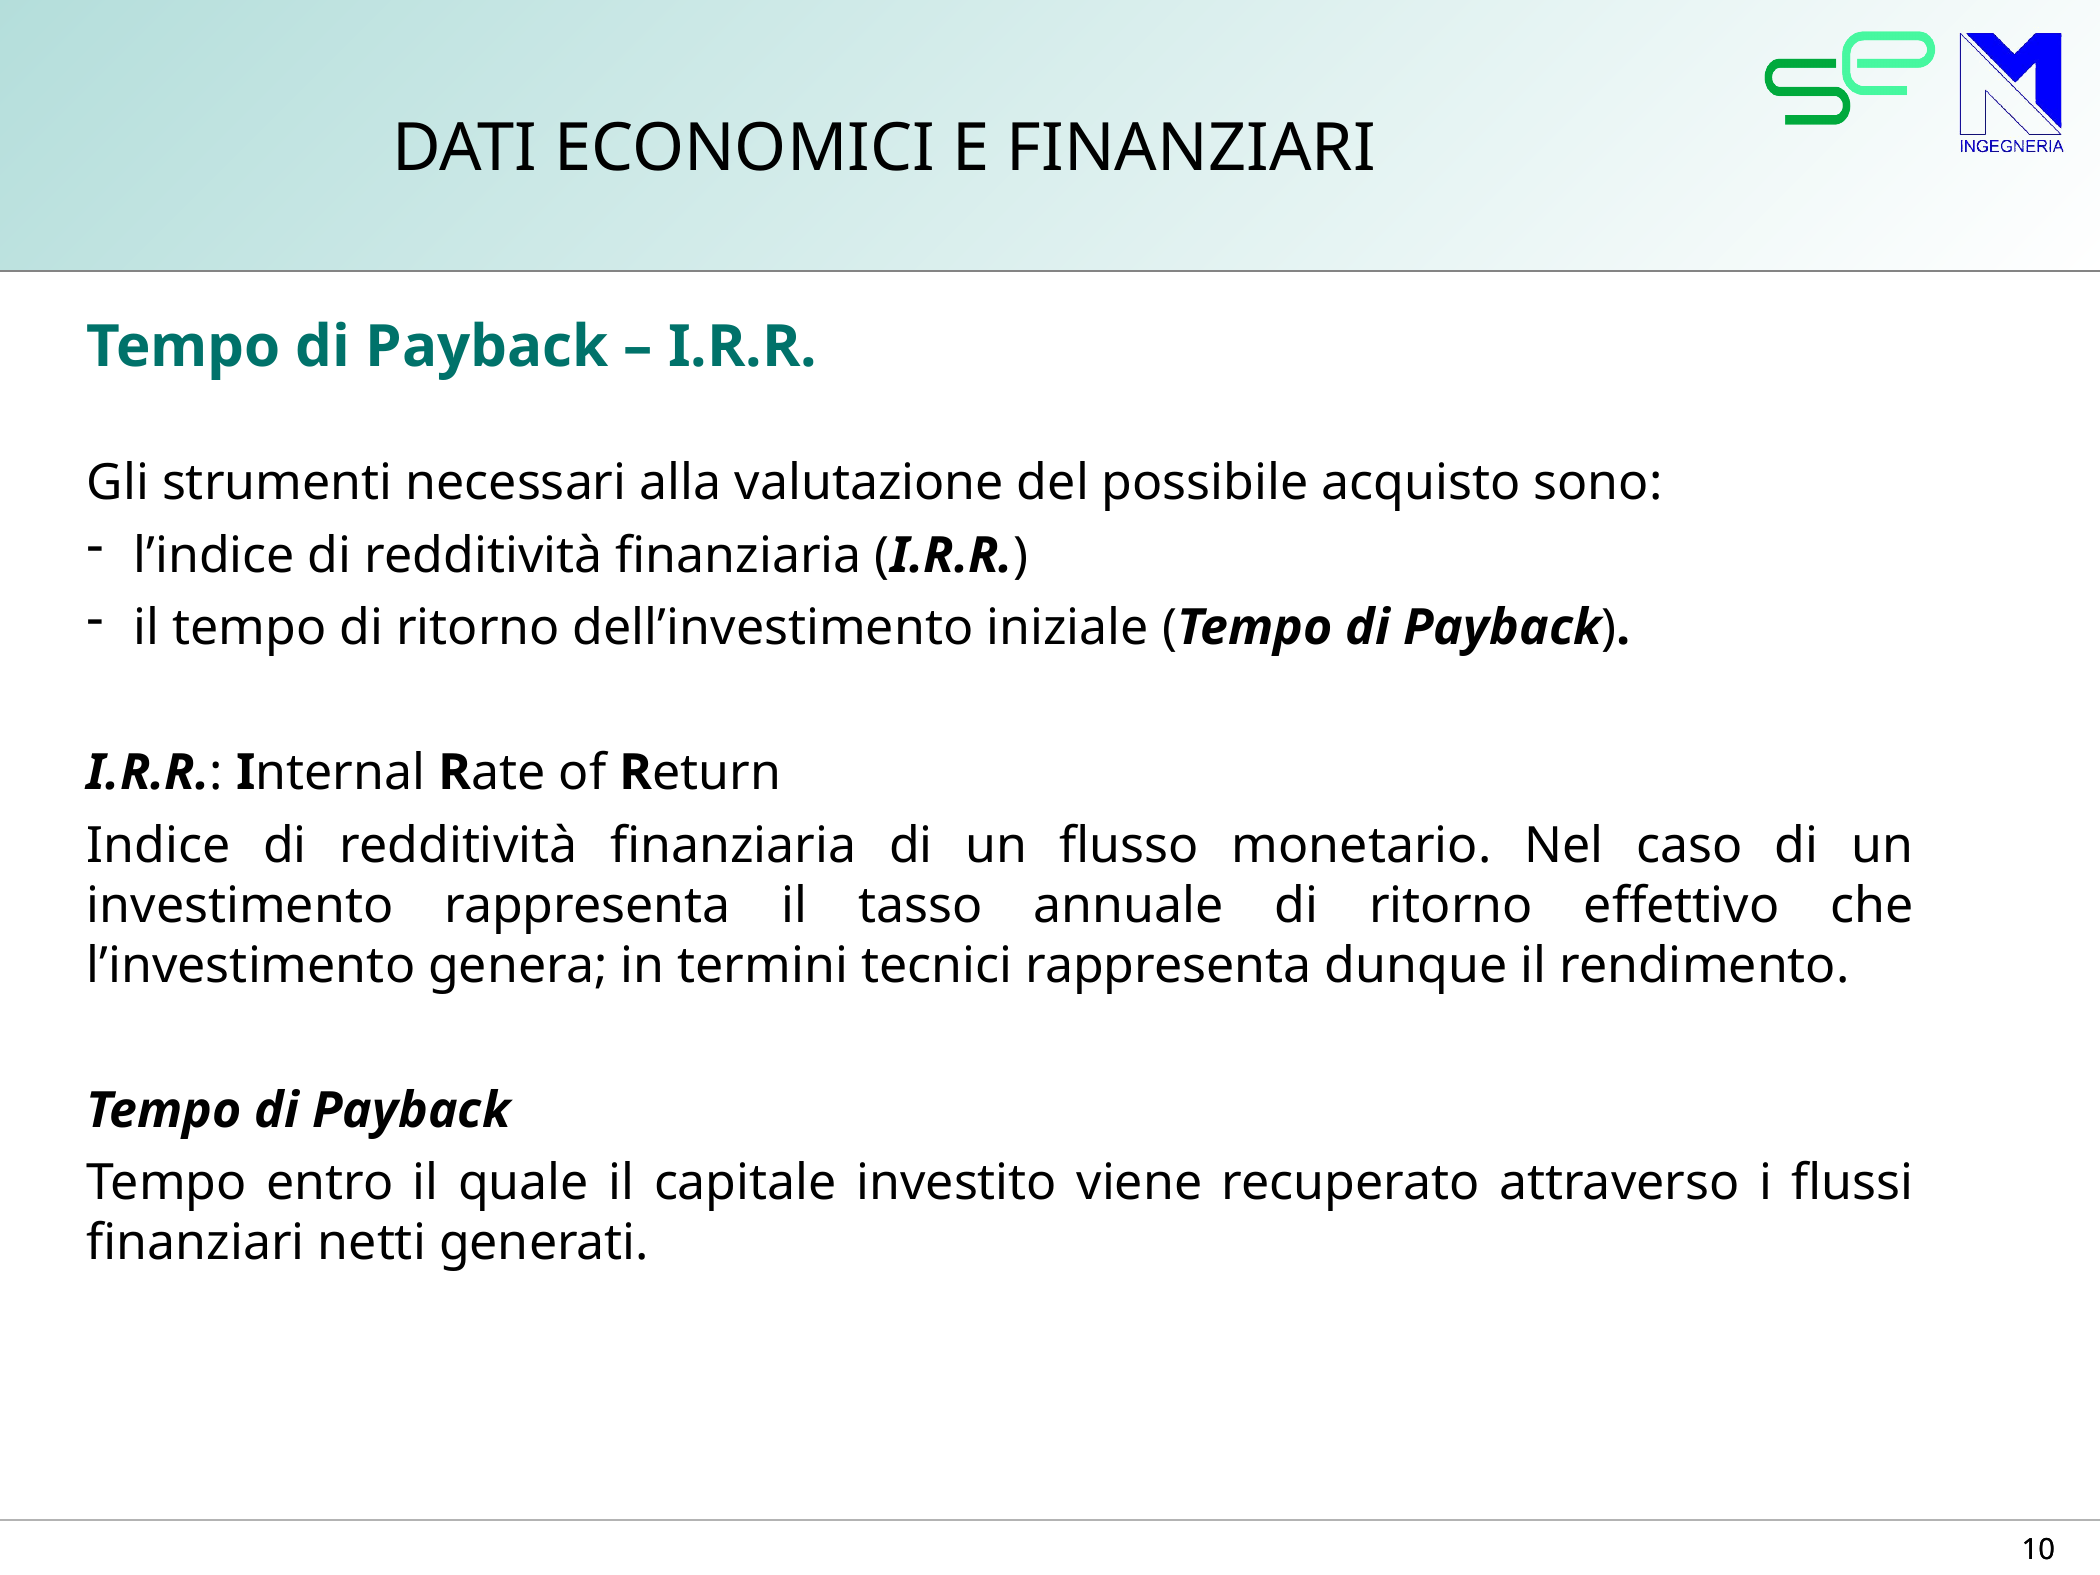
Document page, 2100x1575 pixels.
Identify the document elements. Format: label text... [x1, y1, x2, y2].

picture [1761, 27, 1939, 128]
text_box Tempo di Payback – I.R.R. [80, 301, 2031, 510]
text_box 10 [2006, 1531, 2083, 1575]
text_box DATI ECONOMICI E FINANZIARI [69, 77, 1700, 209]
text_box [0, 0, 2100, 270]
text_box Gli strumenti necessari alla valutazione del possibile acquisto sono: l’indice di redditività finanziaria (I.R.R.) il tempo di ritorno dell’investimento iniziale (Tempo di Payback). I.R.R.: Internal Rate of Return Indice di redditività finanziaria di un flusso monetario. Nel caso di un investimento rappresenta il tasso annuale di ritorno effettivo che l’investimento genera; in termini tecnici rappresenta dunque il rendimento. Tempo di Payback Tempo entro il quale il capitale investito viene recuperato attraverso i flussi finanziari netti generati. [75, 443, 1926, 1276]
picture [1947, 27, 2069, 160]
